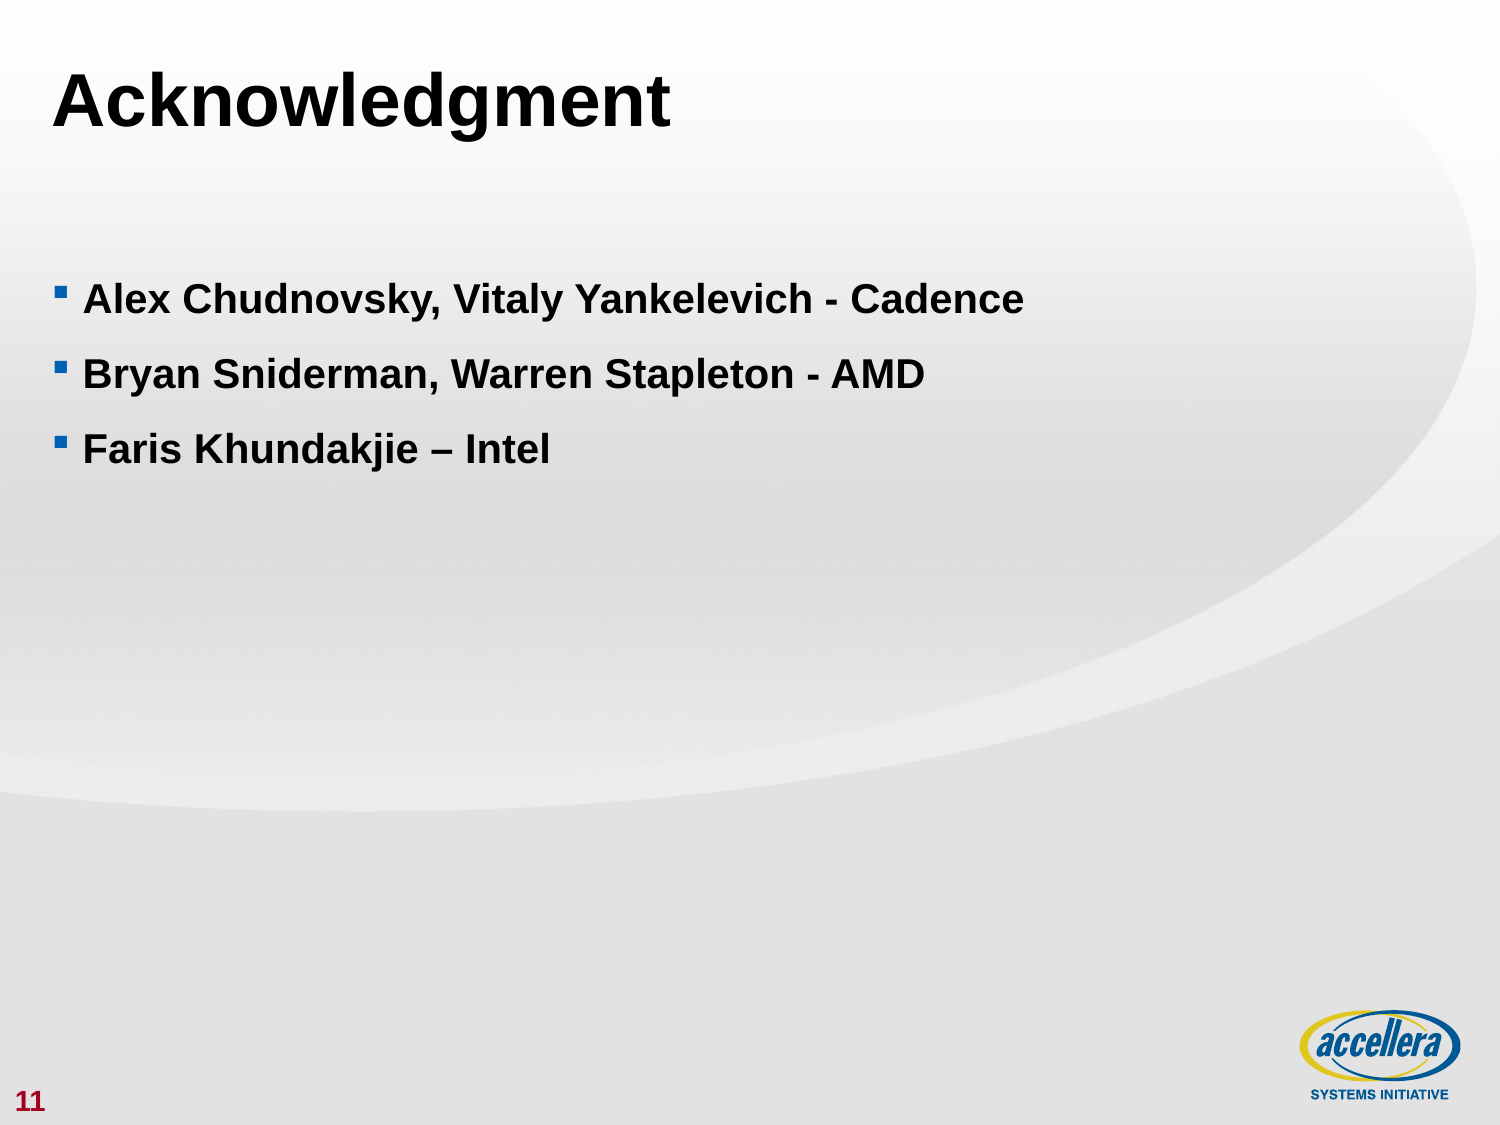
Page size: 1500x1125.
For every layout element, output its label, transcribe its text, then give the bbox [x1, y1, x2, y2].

list Alex Chudnovsky, Vitaly Yankelevich - Cadence Bryan Sniderman, Warren Stapleton - AMD Faris Khundakjie – Intel [51, 264, 1451, 986]
text_box 11 [0, 1074, 450, 1125]
picture [0, 0, 1500, 1125]
title Acknowledgment [51, 51, 1451, 151]
